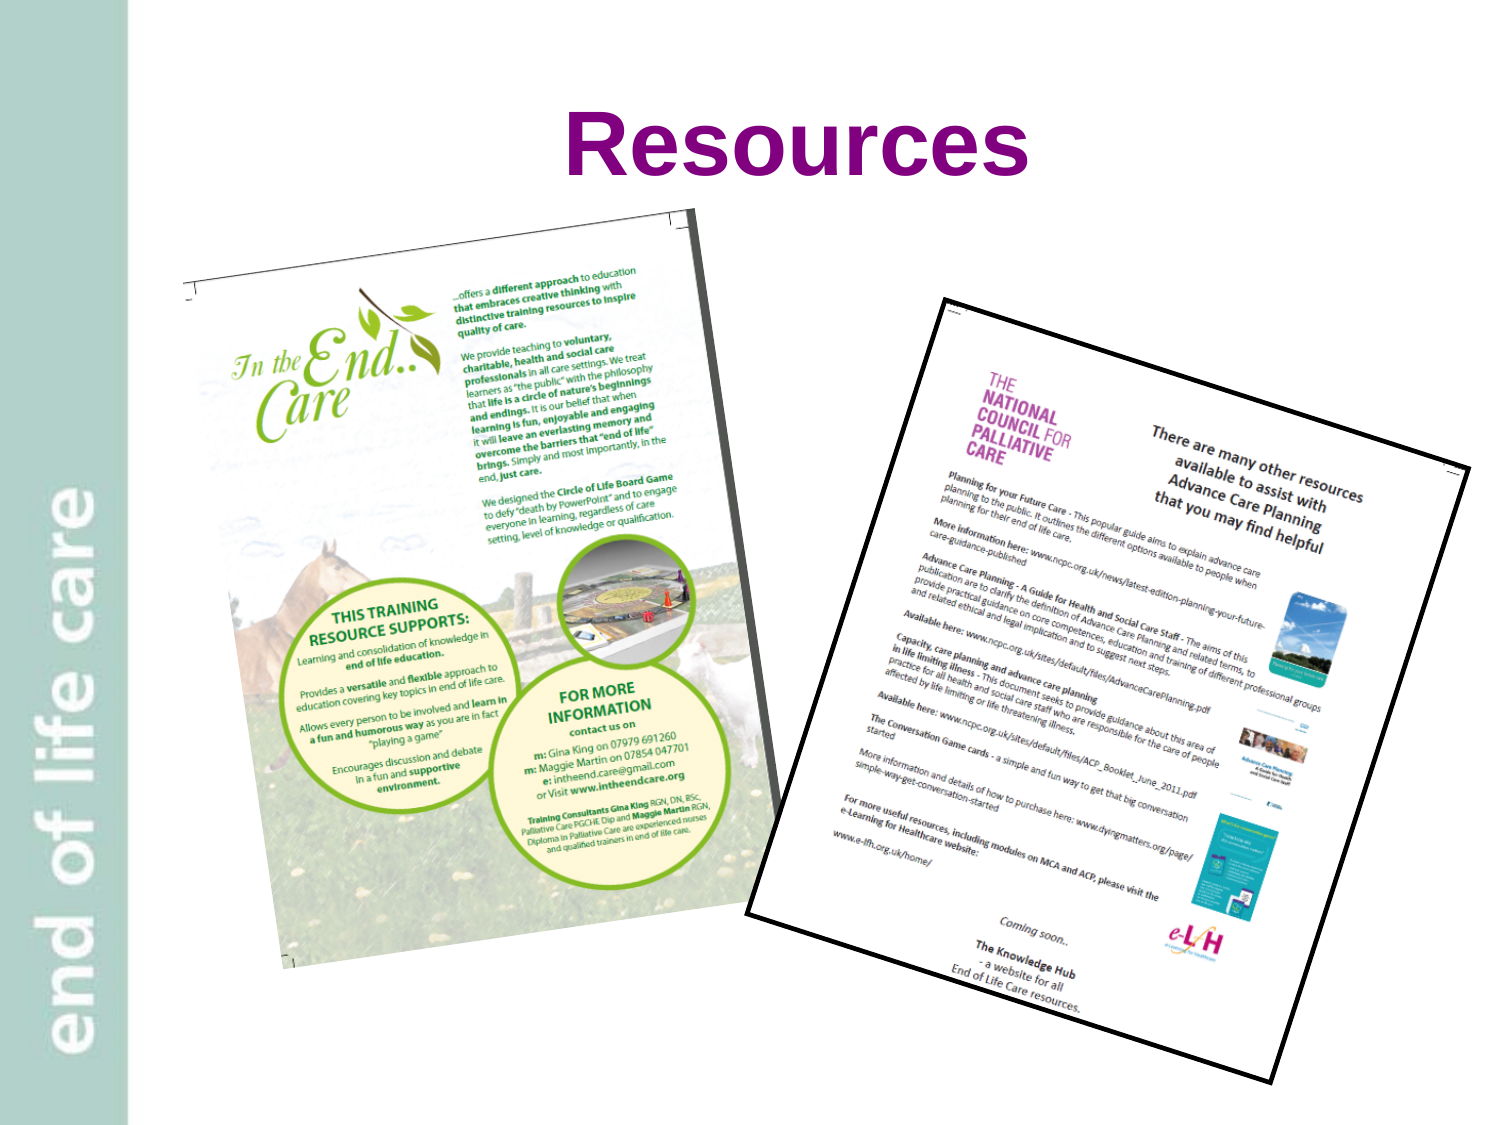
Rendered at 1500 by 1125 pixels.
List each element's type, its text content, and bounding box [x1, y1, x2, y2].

title Resources [171, 45, 1425, 233]
picture [0, 0, 1500, 1125]
